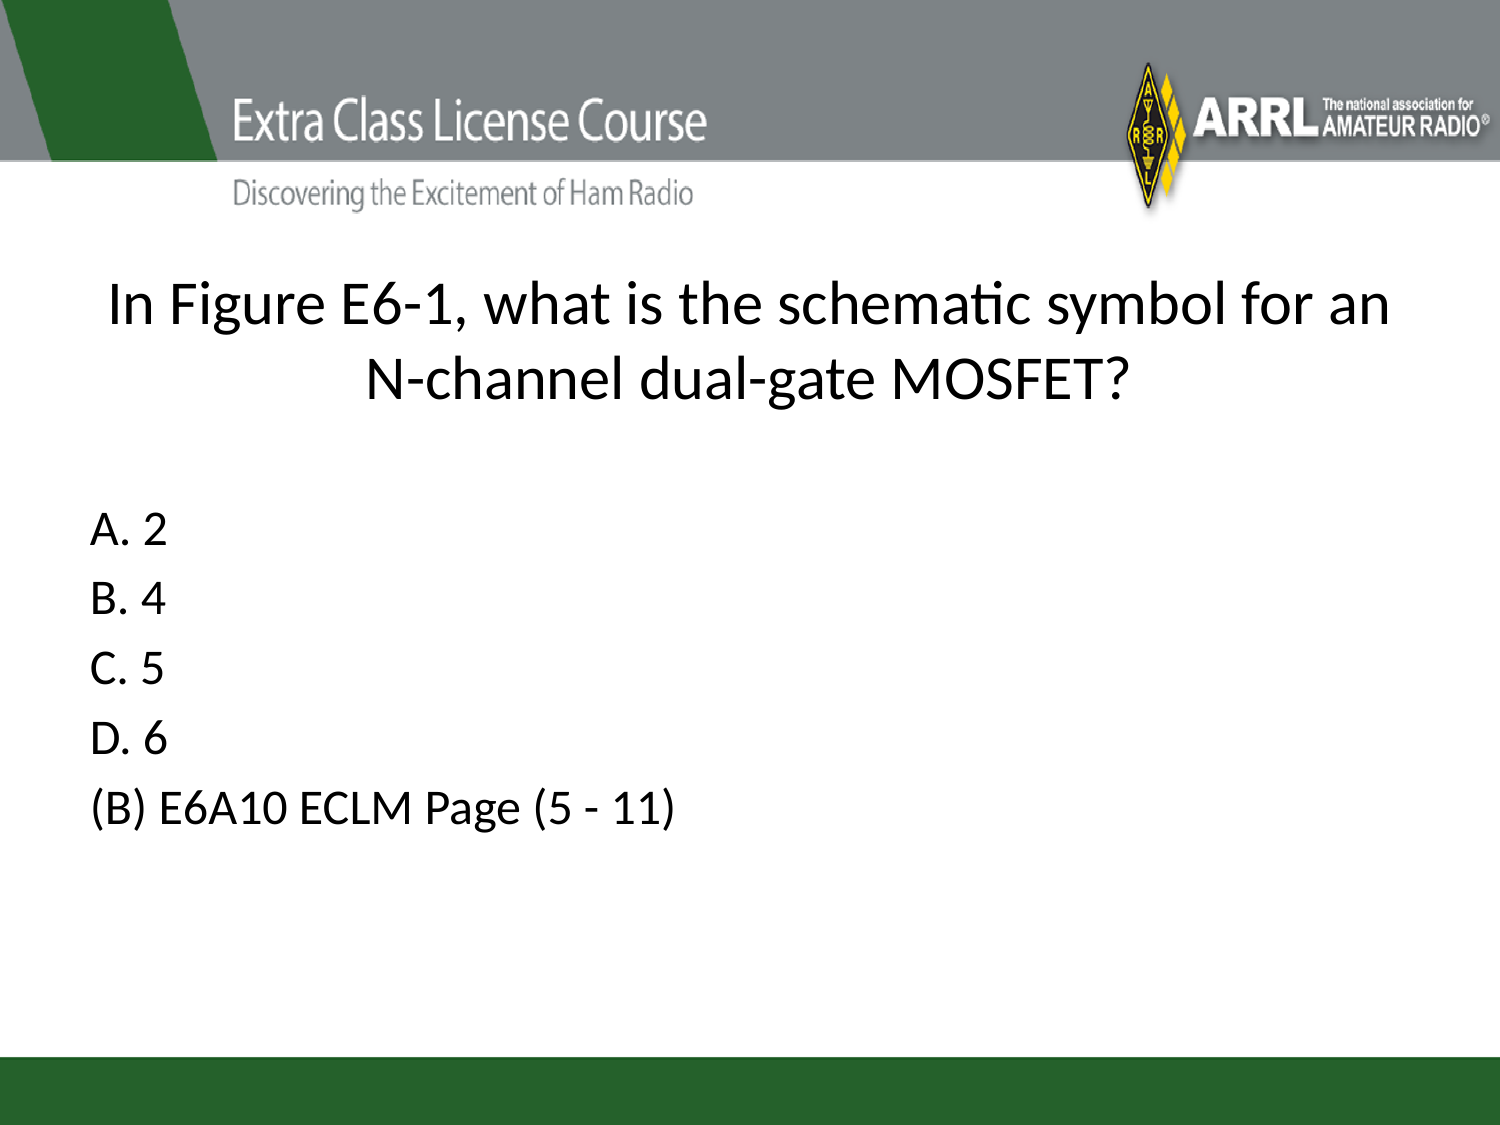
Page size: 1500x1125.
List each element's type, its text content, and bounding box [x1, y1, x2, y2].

picture [0, 0, 1500, 1125]
title In Figure E6-1, what is the schematic symbol for an N-channel dual-gate MOSFET? [75, 254, 1425, 435]
list A. 2 B. 4 C. 5 D. 6 (B) E6A10 ECLM Page (5 - 11) [75, 487, 1425, 1005]
